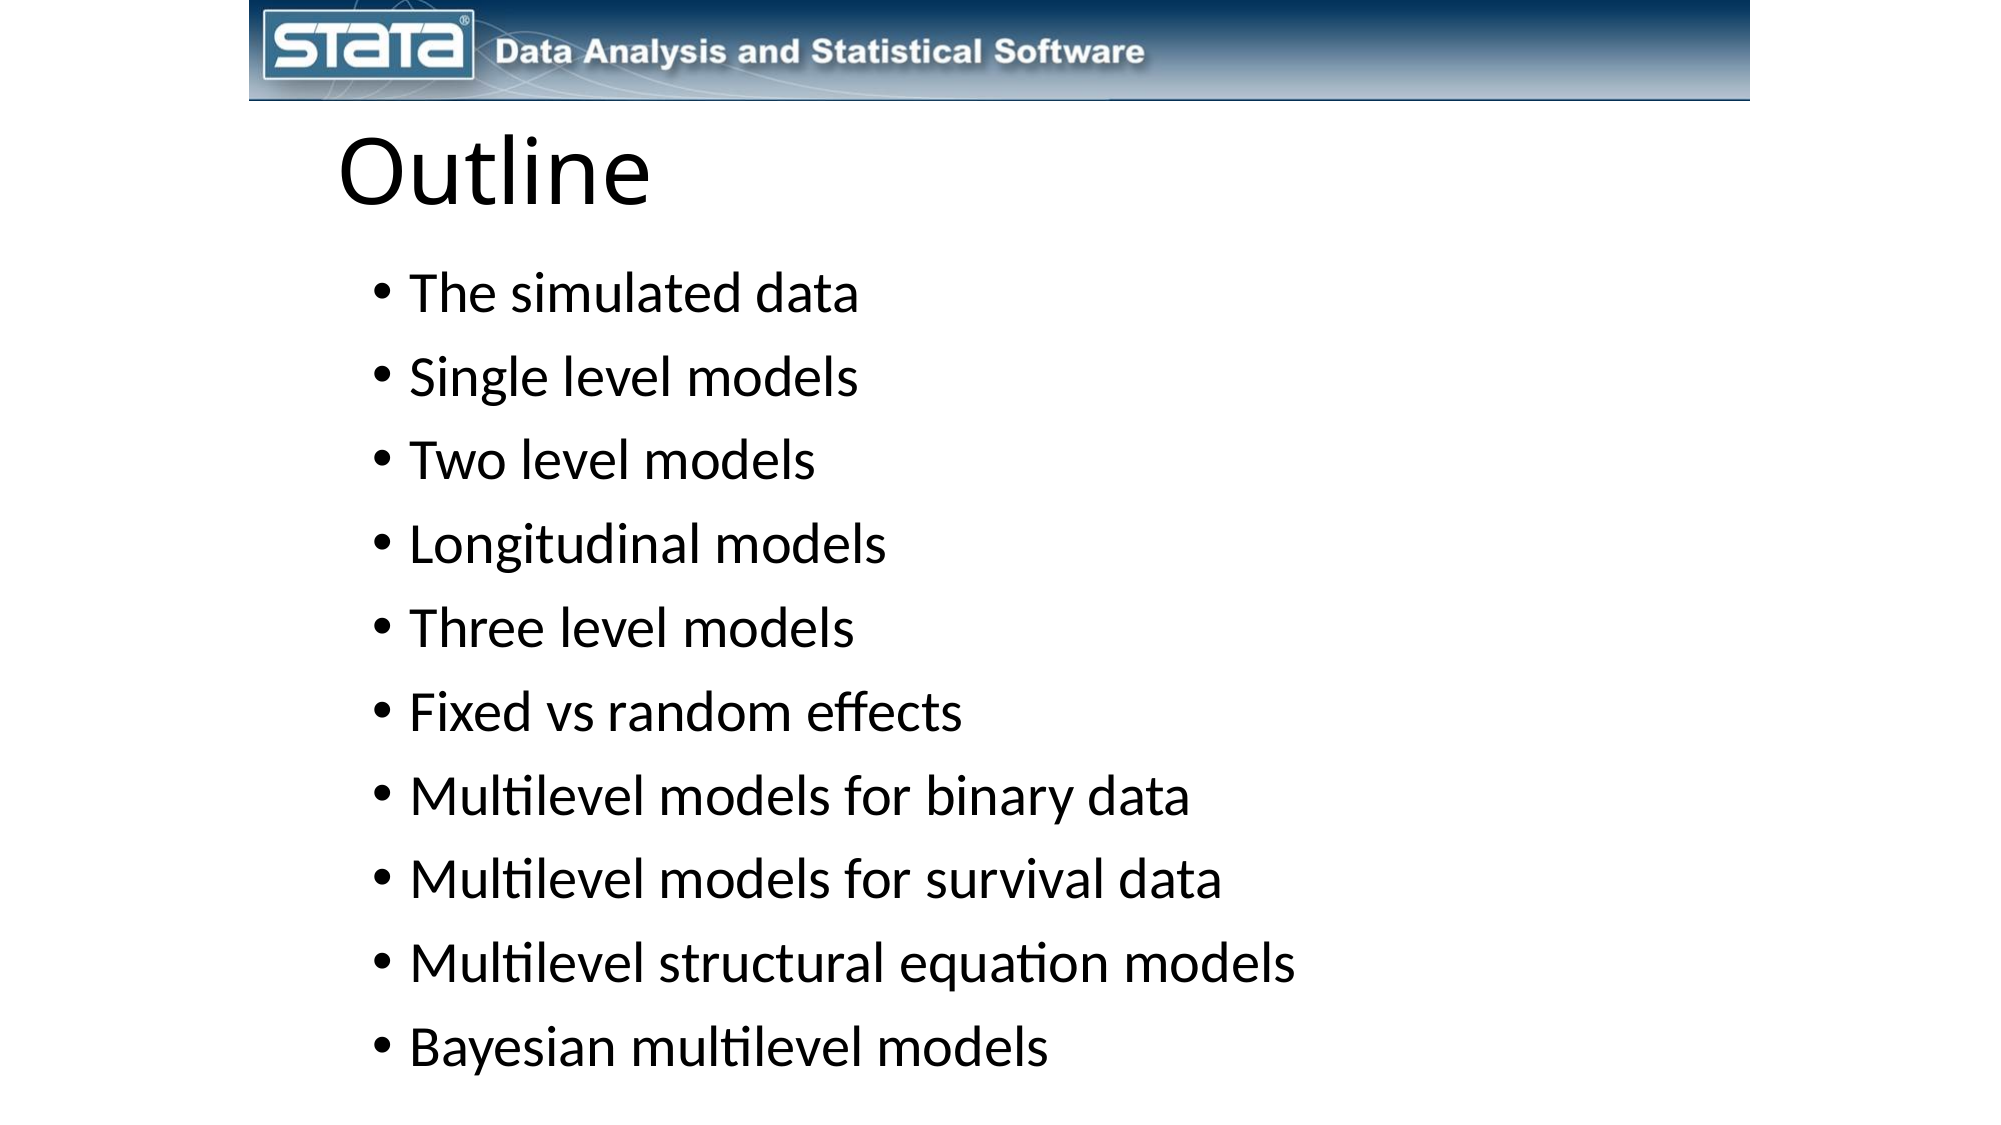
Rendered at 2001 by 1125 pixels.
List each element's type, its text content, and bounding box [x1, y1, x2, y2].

picture [249, 0, 1750, 101]
title Outline [321, 101, 1671, 250]
list The simulated data Single level models Two level models Longitudinal models Three level models Fixed vs random effects Multilevel models for binary data Multilevel models for survival data Multilevel structural equation models Bayesian multilevel models [357, 254, 1643, 1100]
